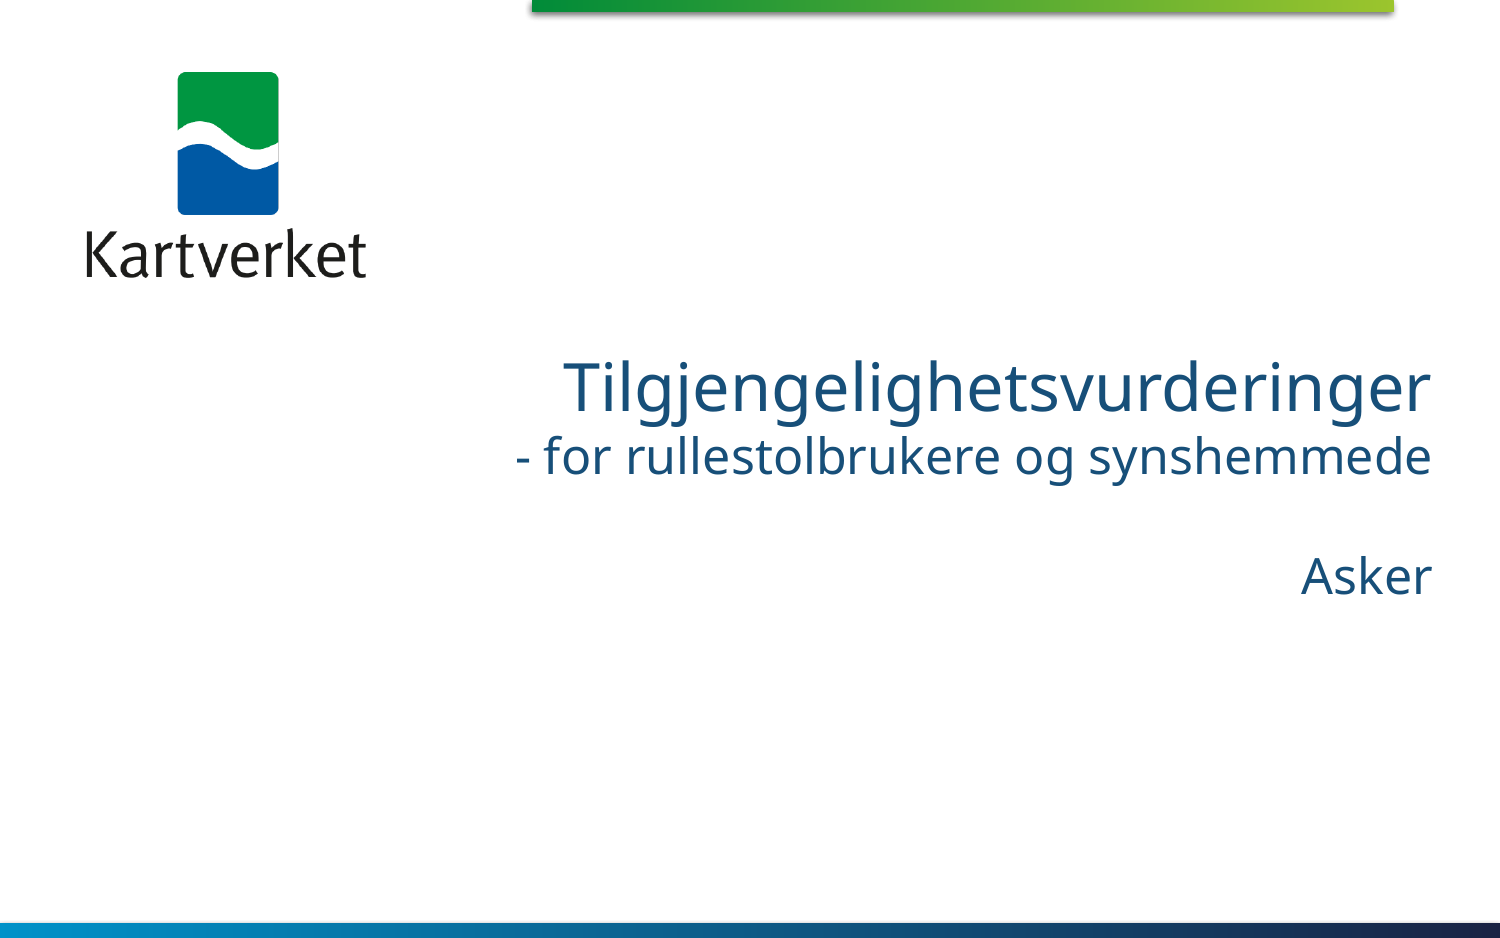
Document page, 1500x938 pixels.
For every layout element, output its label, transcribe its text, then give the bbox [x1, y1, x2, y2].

text_box Tilgjengelighetsvurderinger - for rullestolbrukere og synshemmede Asker [66, 337, 1449, 613]
